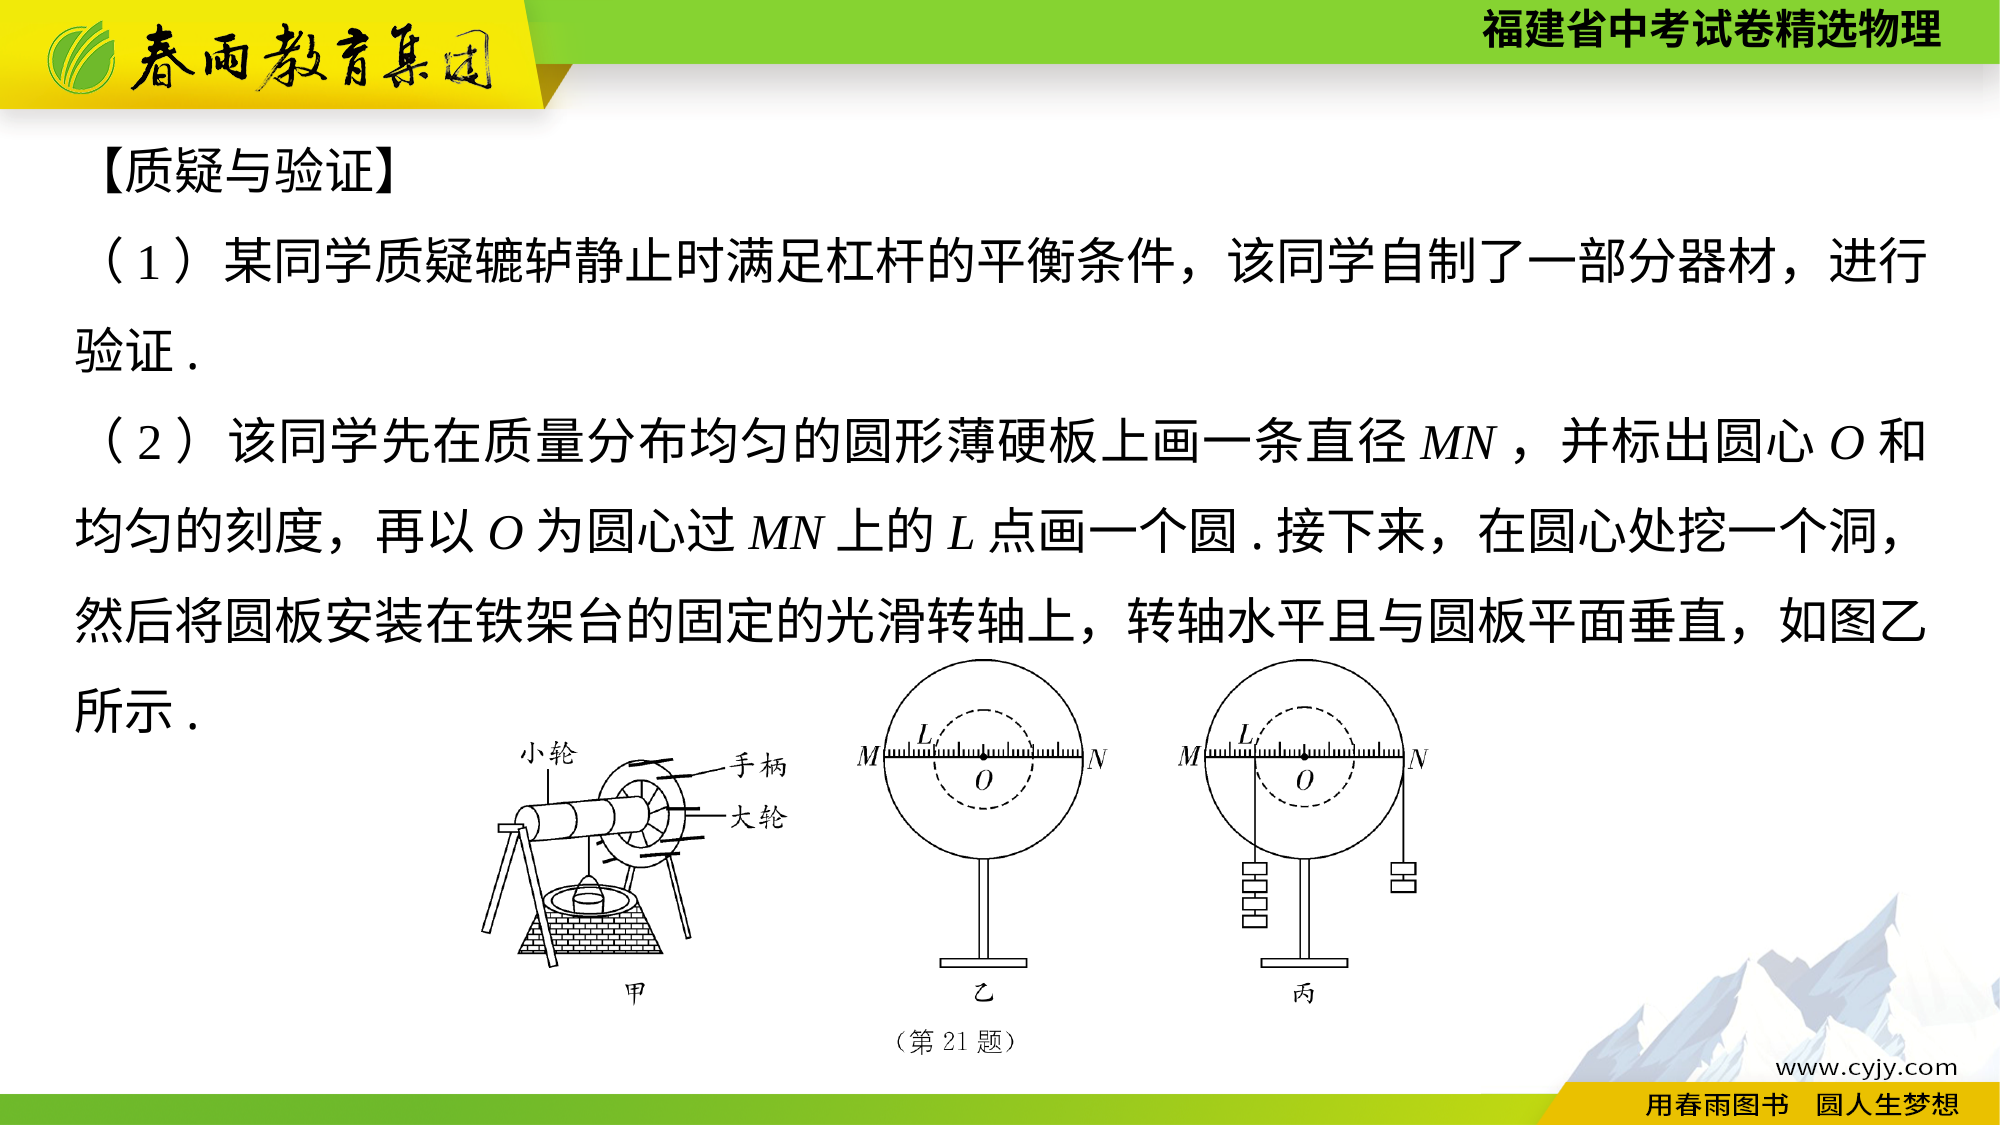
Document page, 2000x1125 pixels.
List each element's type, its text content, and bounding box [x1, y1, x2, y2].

list 【质疑与验证】 （1）某同学质疑辘轳静止时满足杠杆的平衡条件，该同学自制了一部分器材，进行验证. （2）该同学先在质量分布均匀的圆形薄硬板上画一条直径MN，并标出圆心O和均匀的刻度，再以O为圆心过MN上的L点画一个圆.接下来，在圆心处挖一个洞，然后将圆板安装在铁架台的固定的光滑转轴上，转轴水平且与圆板平面垂直，如图乙所示. [59, 101, 1944, 651]
picture [0, 0, 2000, 1125]
